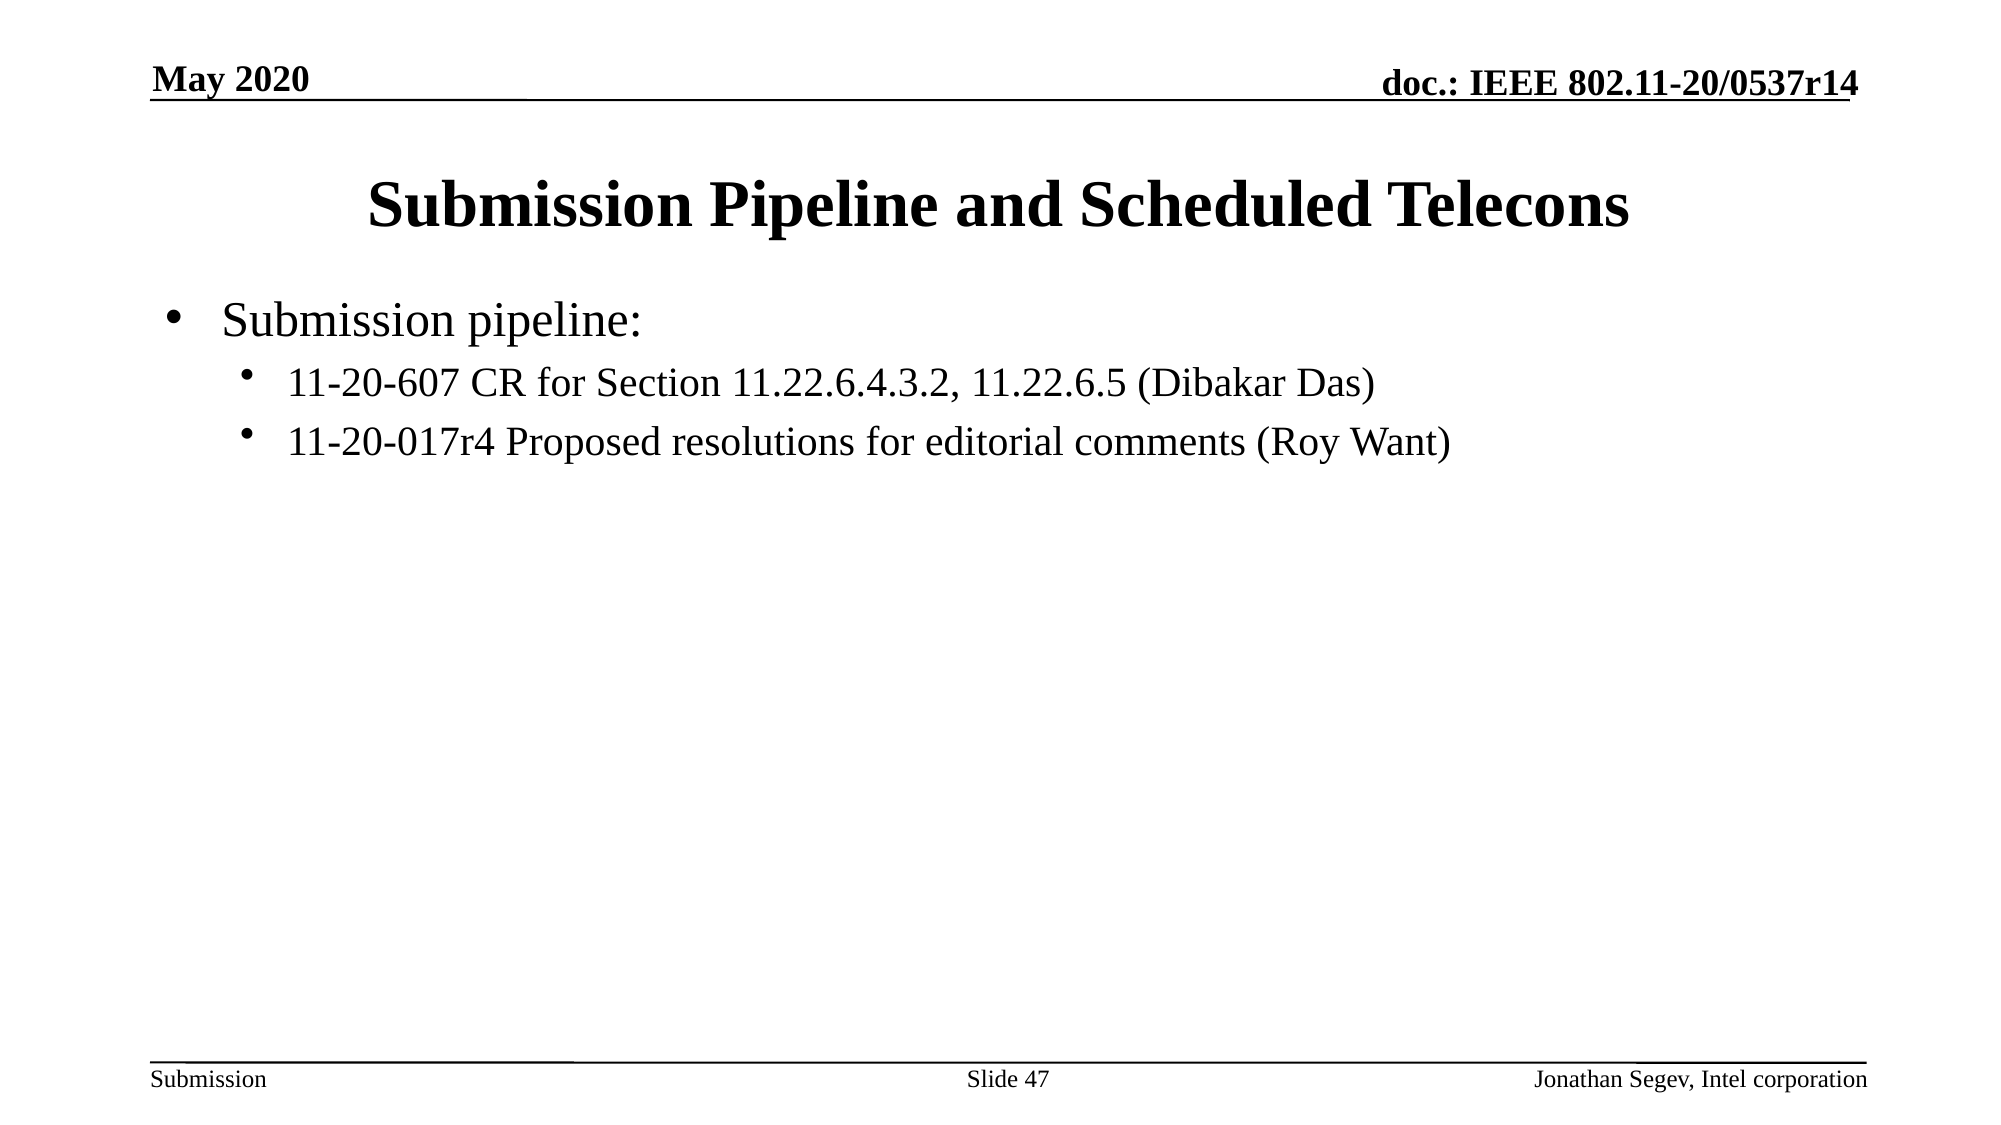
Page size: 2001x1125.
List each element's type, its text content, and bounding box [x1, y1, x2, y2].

slide_number Slide 47 [950, 1061, 1067, 1123]
list Submission pipeline: 11-20-607 CR for Section 11.22.6.4.3.2, 11.22.6.5 (Dibakar Das) 11-20-017r4 Proposed resolutions for editorial comments (Roy Want) [149, 278, 1850, 670]
footer Jonathan Segev, Intel corporation [1171, 1061, 1869, 1093]
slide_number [152, 54, 563, 100]
title Submission Pipeline and Scheduled Telecons [149, 112, 1850, 278]
